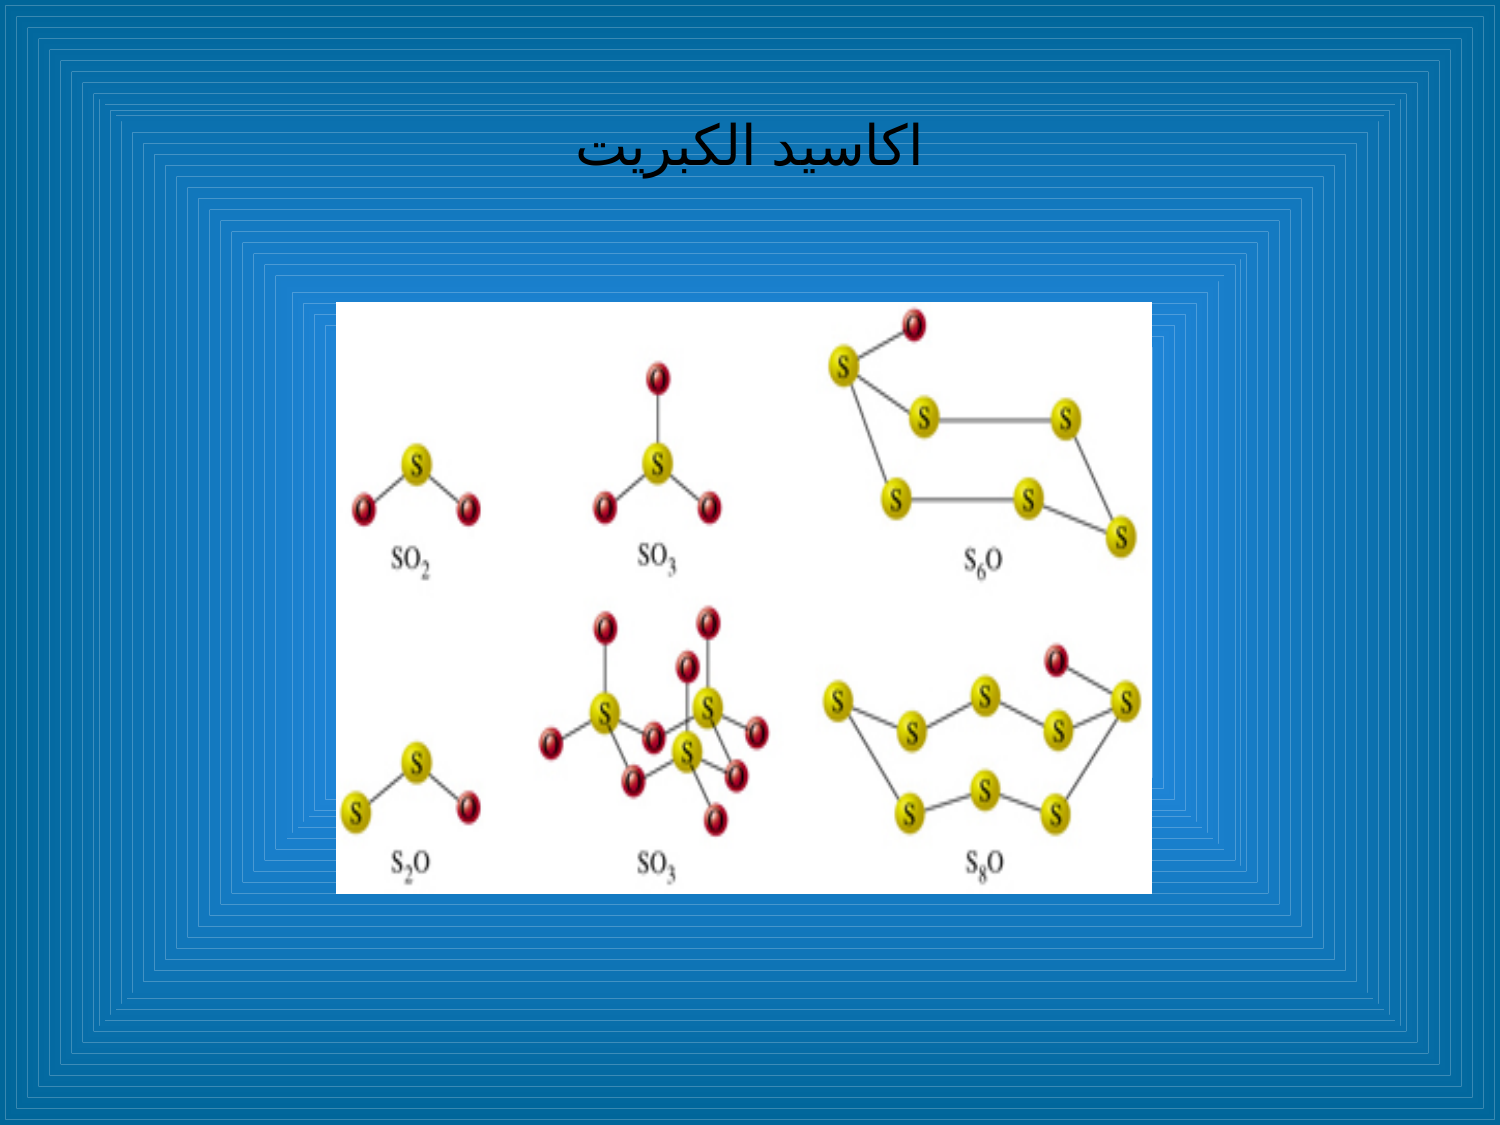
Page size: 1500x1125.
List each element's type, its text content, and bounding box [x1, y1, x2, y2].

picture [336, 302, 1152, 894]
title اكاسيد الكبريت [112, 101, 1388, 185]
